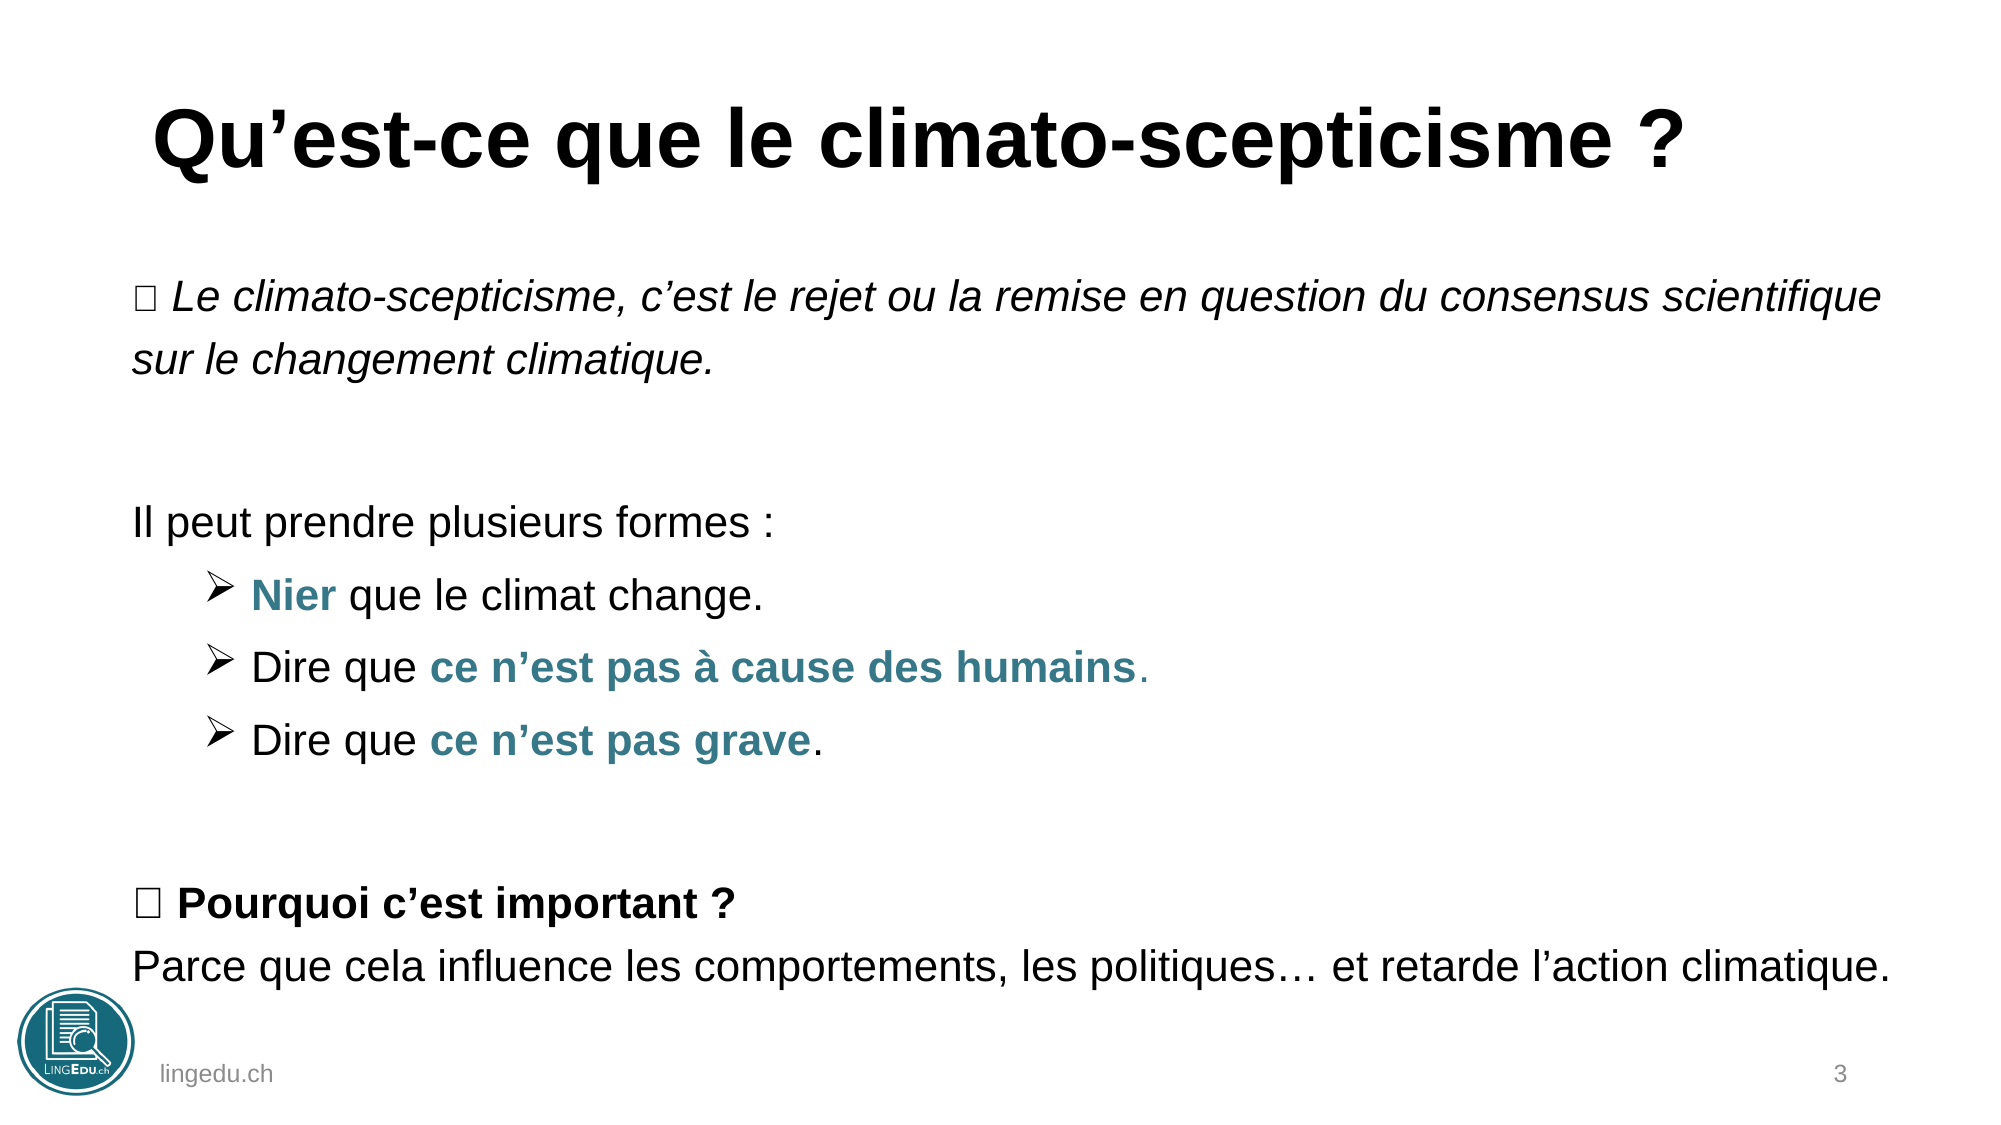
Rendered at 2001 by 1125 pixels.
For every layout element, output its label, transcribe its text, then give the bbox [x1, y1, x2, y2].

list 💬 Le climato-scepticisme, c’est le rejet ou la remise en question du consensus scientifique sur le changement climatique. Il peut prendre plusieurs formes : Nier que le climat change. Dire que ce n’est pas à cause des humains. Dire que ce n’est pas grave. 👀 Pourquoi c’est important ? Parce que cela influence les comportements, les politiques… et retarde l’action climatique. [116, 249, 1922, 1007]
title Qu’est-ce que le climato-scepticisme ? [137, 31, 1863, 249]
slide_number 3 [1768, 1042, 1863, 1103]
picture [17, 987, 135, 1096]
footer lingedu.ch [137, 1042, 297, 1103]
